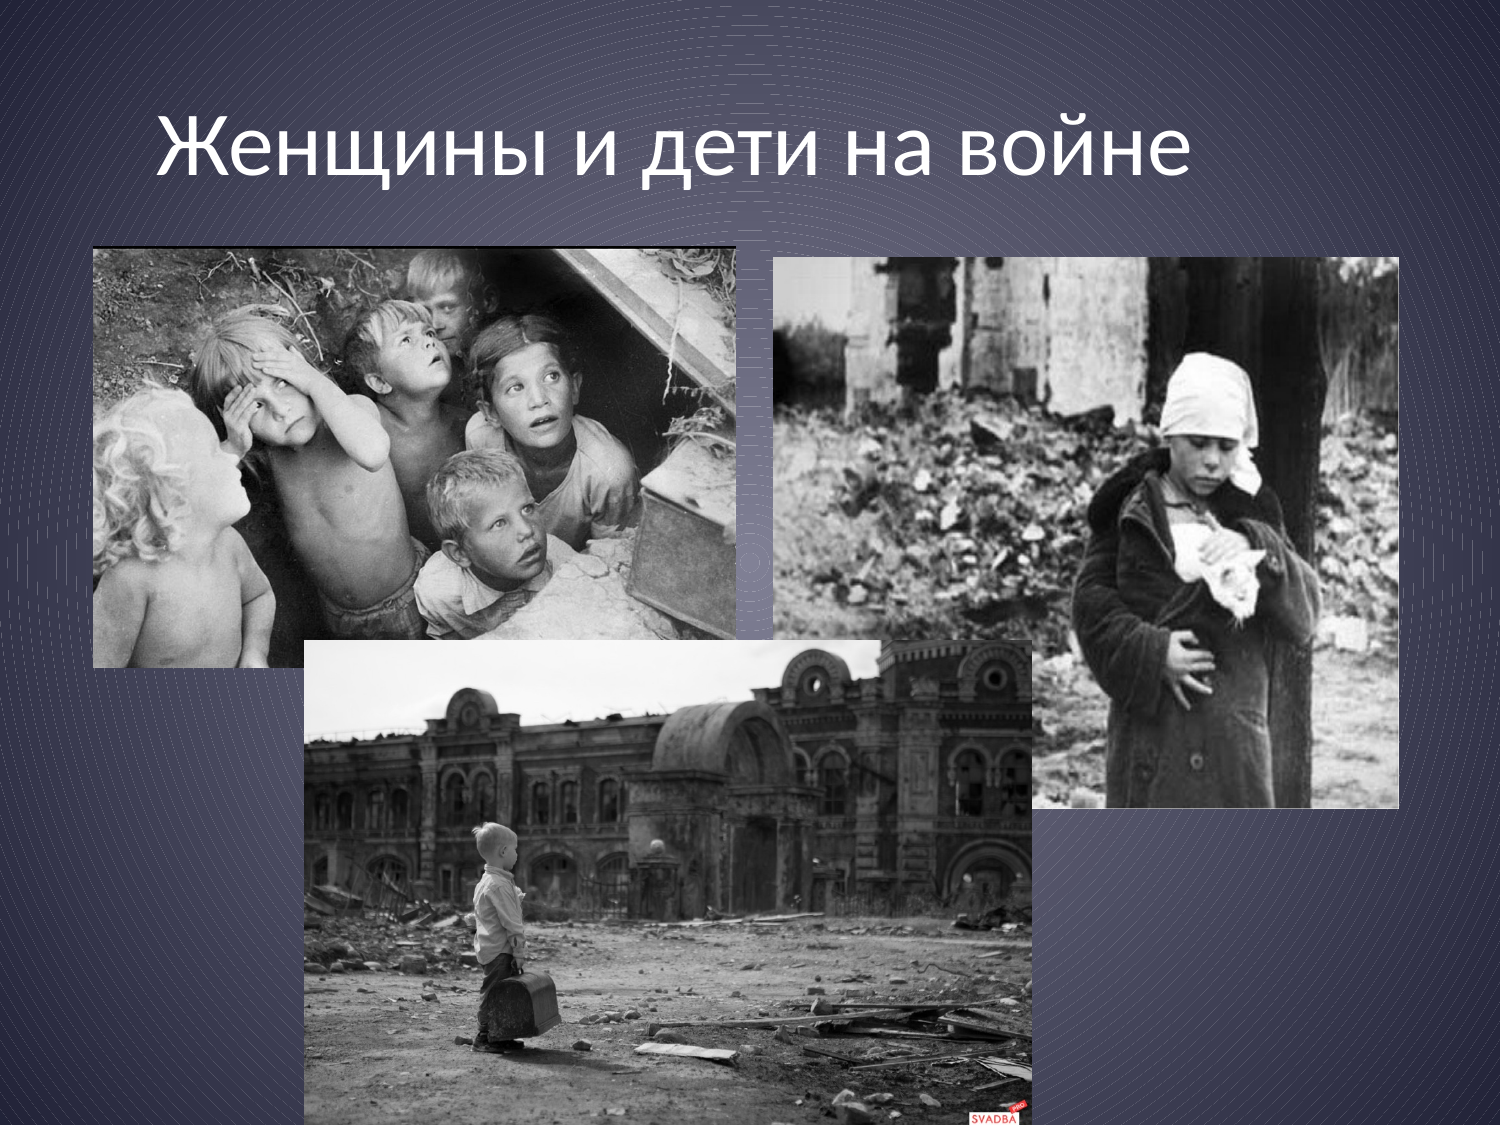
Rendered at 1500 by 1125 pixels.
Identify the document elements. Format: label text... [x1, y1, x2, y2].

title Женщины и дети на войне [0, 45, 1350, 233]
picture [93, 245, 1399, 1125]
